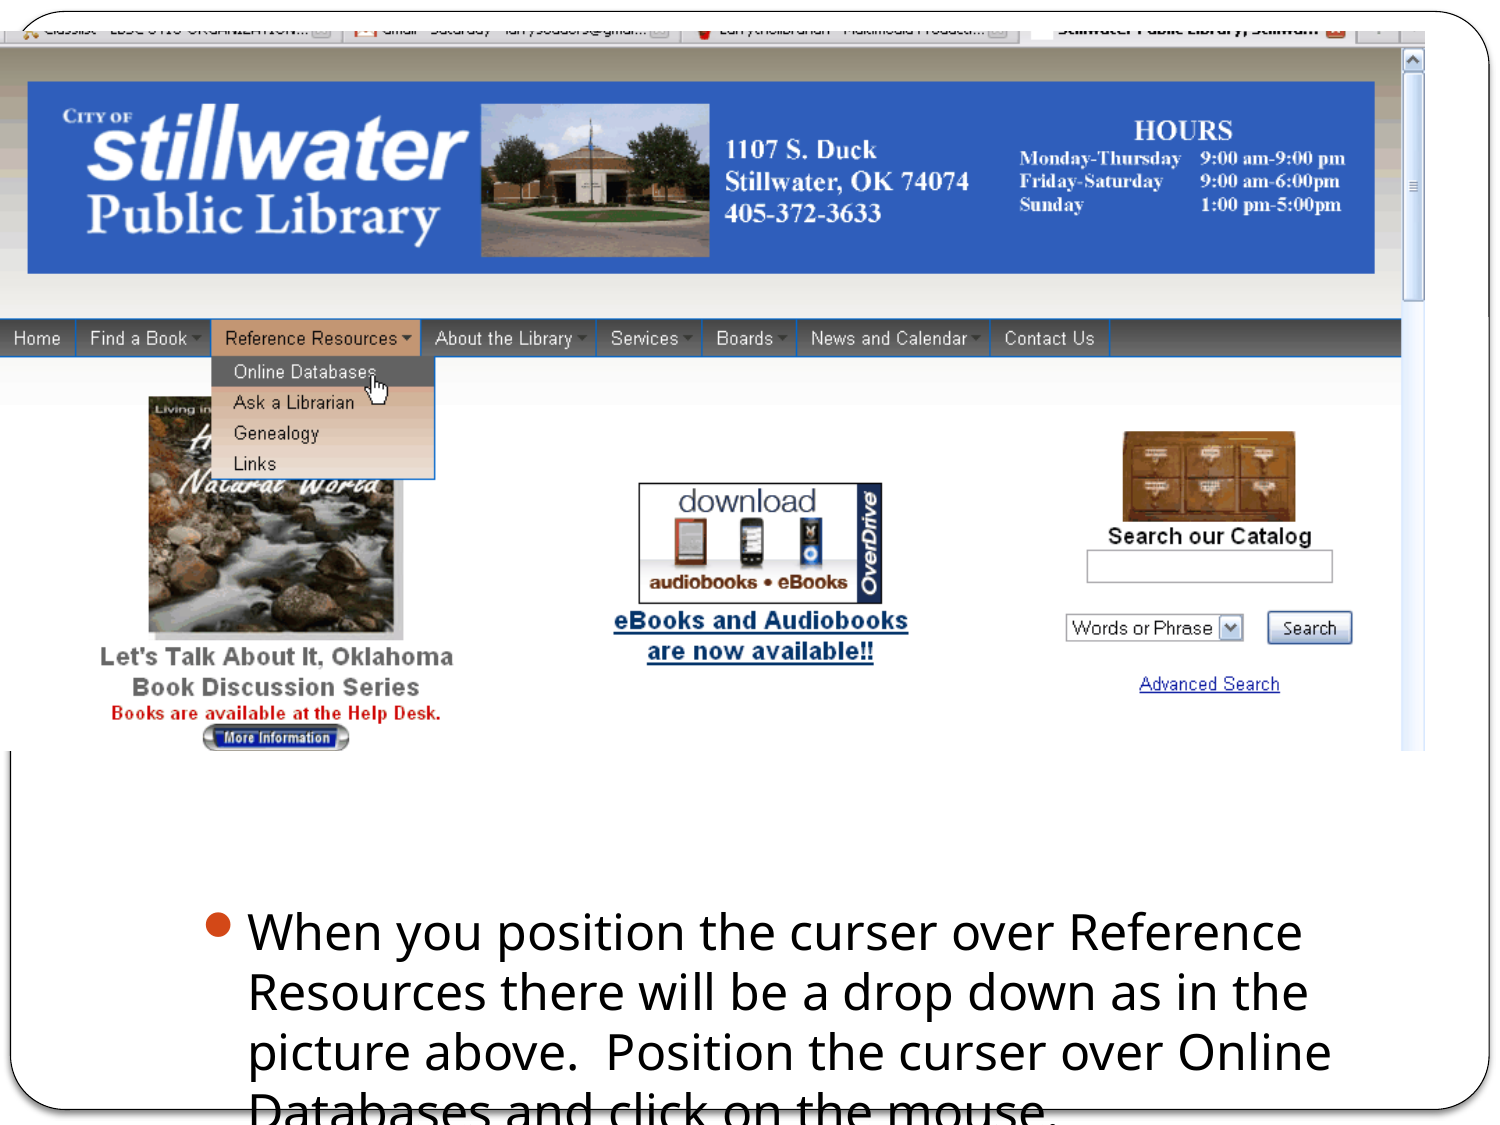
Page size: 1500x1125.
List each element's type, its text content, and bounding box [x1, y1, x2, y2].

picture [0, 30, 1426, 752]
list When you position the curser over Reference Resources there will be a drop down as in the picture above. Position the curser over Online Databases and click on the mouse. [187, 892, 1388, 1063]
